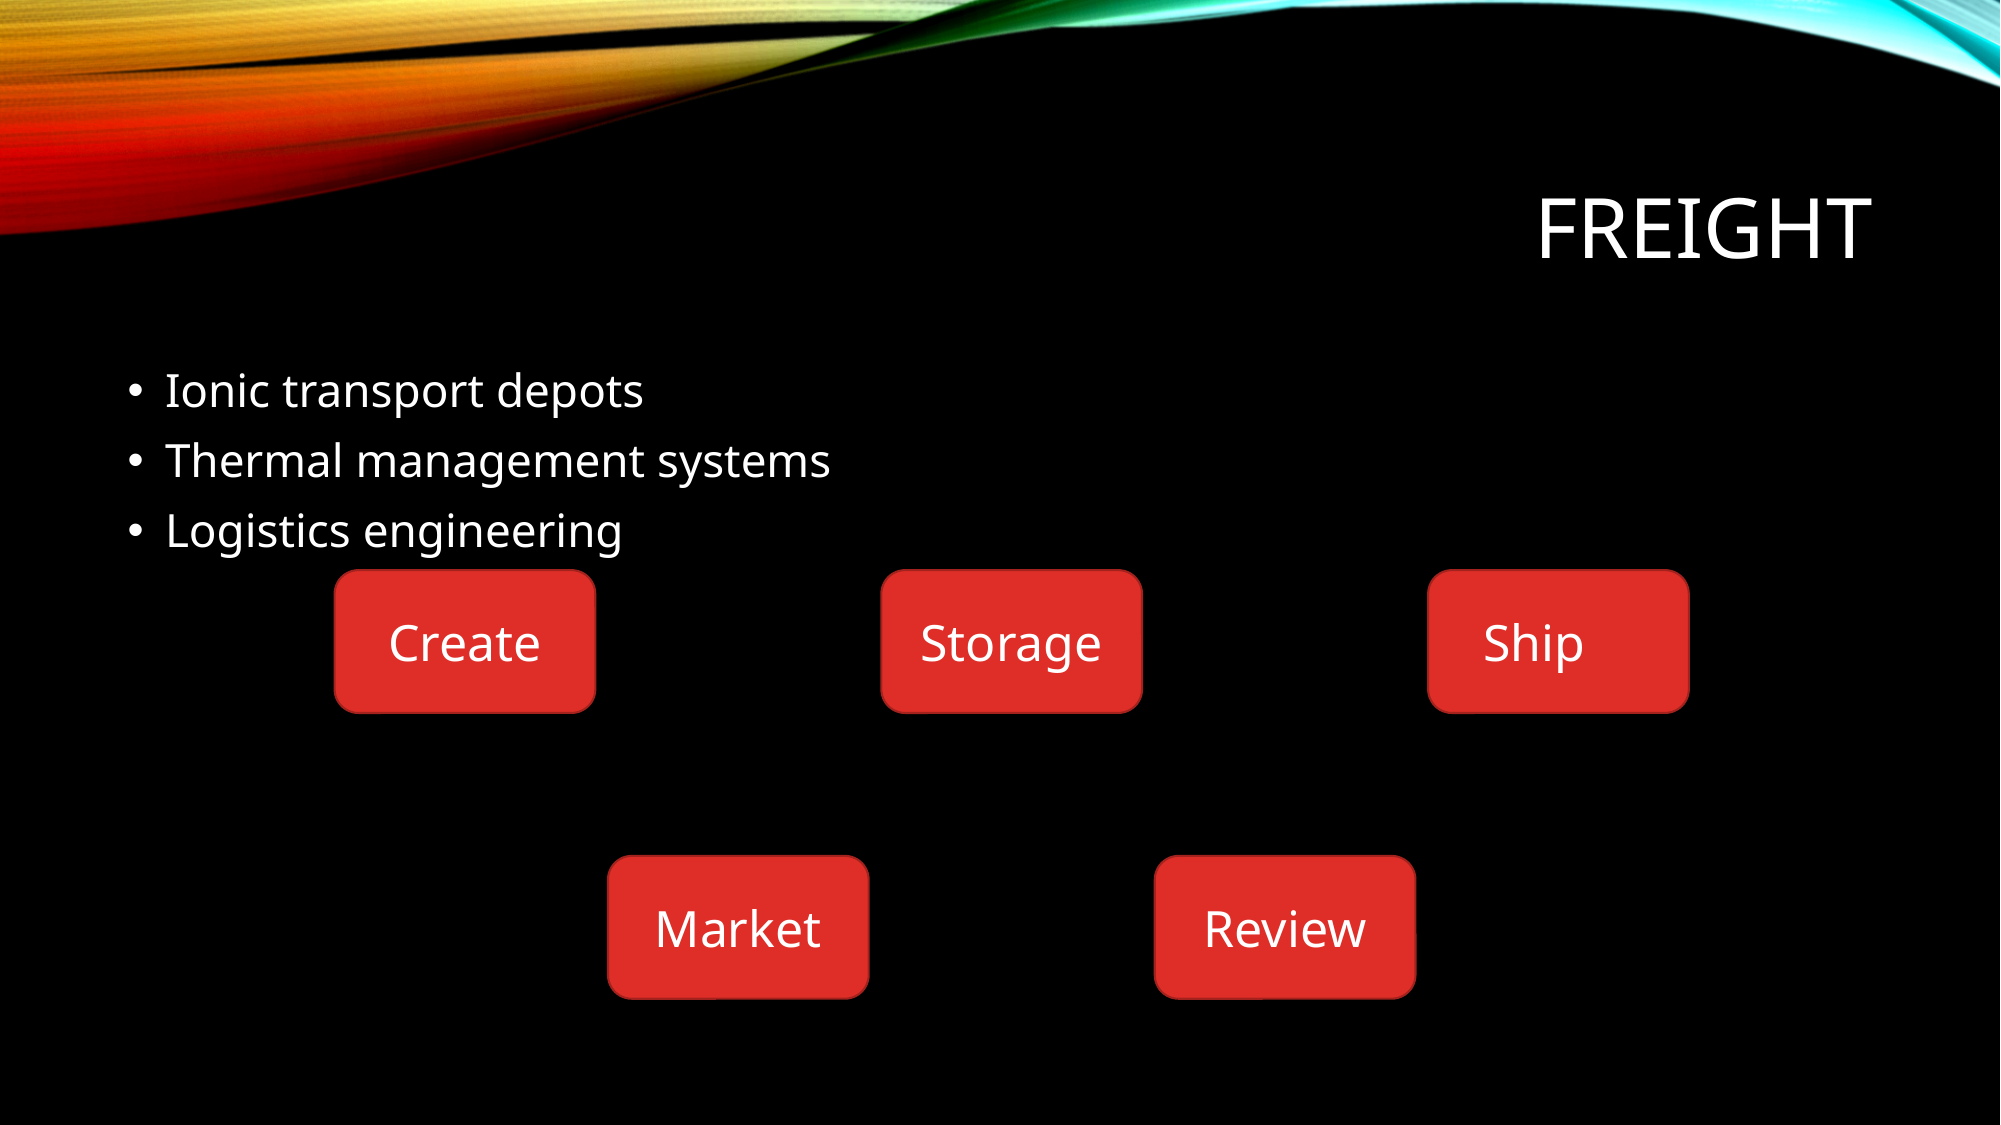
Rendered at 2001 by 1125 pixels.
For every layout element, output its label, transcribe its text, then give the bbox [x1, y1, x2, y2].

picture [0, 0, 2000, 237]
text_box Review [1153, 854, 1417, 1000]
list Ionic transport depots Thermal management systems Logistics engineering [112, 360, 1888, 1021]
text_box Create [333, 569, 597, 715]
text_box Storage [880, 569, 1144, 715]
text_box Ship [1427, 569, 1690, 715]
text_box Market [606, 854, 870, 1000]
title freight [474, 125, 1888, 338]
